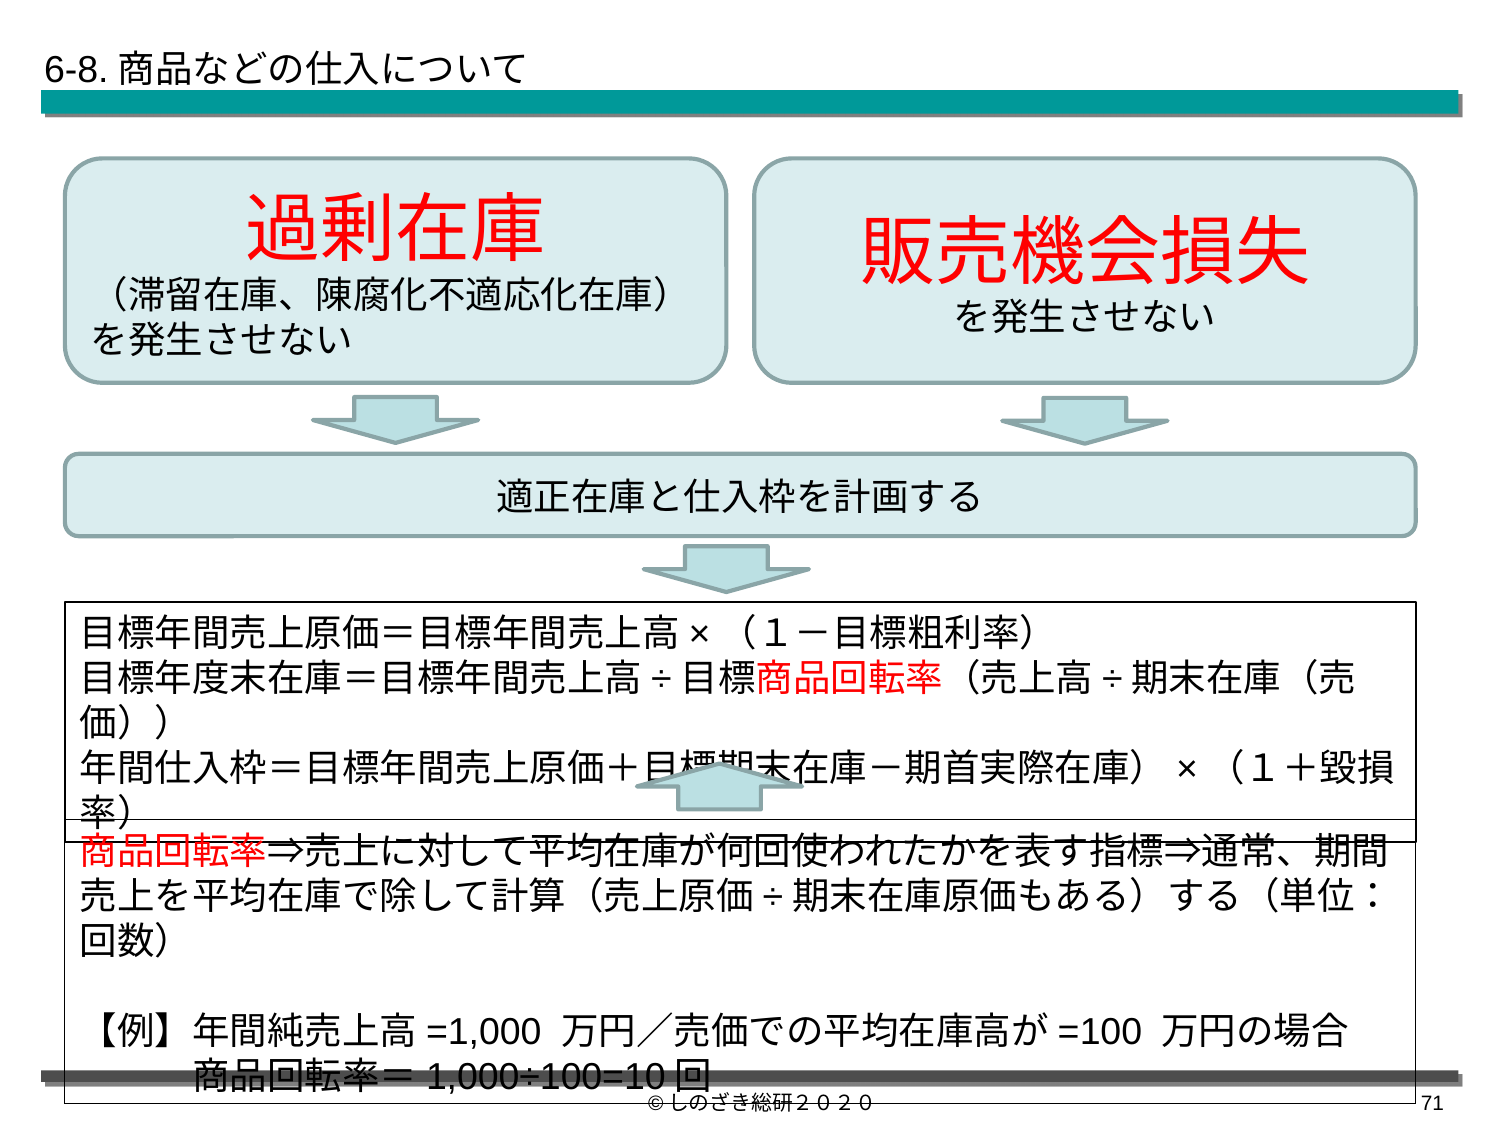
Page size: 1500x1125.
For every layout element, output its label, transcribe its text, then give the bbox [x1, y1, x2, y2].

text_box 過剰在庫 （滞留在庫、陳腐化不適応化在庫）を発生させない [62, 156, 729, 385]
slide_number 70 [1108, 1082, 1459, 1125]
text_box [634, 761, 805, 812]
text_box 6-8.商品などの仕入について [29, 37, 1020, 98]
text_box [1000, 395, 1170, 446]
text_box 商品回転率⇒売上に対して平均在庫が何回使われたかを表す指標⇒通常、期間売上を平均在庫で除して計算（売上原価÷期末在庫原価もある）する（単位：回数） 【例】年間純売上高=1,000 万円／売価での平均在庫高が=100 万円の場合 商品回転率＝1,000÷100=10回 [64, 819, 1416, 1104]
text_box 適正在庫と仕入枠を計画する [62, 451, 1418, 539]
text_box [641, 544, 812, 595]
text_box 目標年間売上原価＝目標年間売上高×（１－目標粗利率） 目標年度末在庫＝目標年間売上高÷目標商品回転率（売上高÷期末在庫（売価）） 年間仕入枠＝目標年間売上原価＋目標期末在庫－期首実際在庫）×（１＋毀損率） [64, 602, 1416, 819]
footer ©しのざき総研２０２０ [524, 1082, 1000, 1125]
text_box [310, 394, 481, 445]
text_box 販売機会損失 を発生させない [752, 156, 1418, 385]
